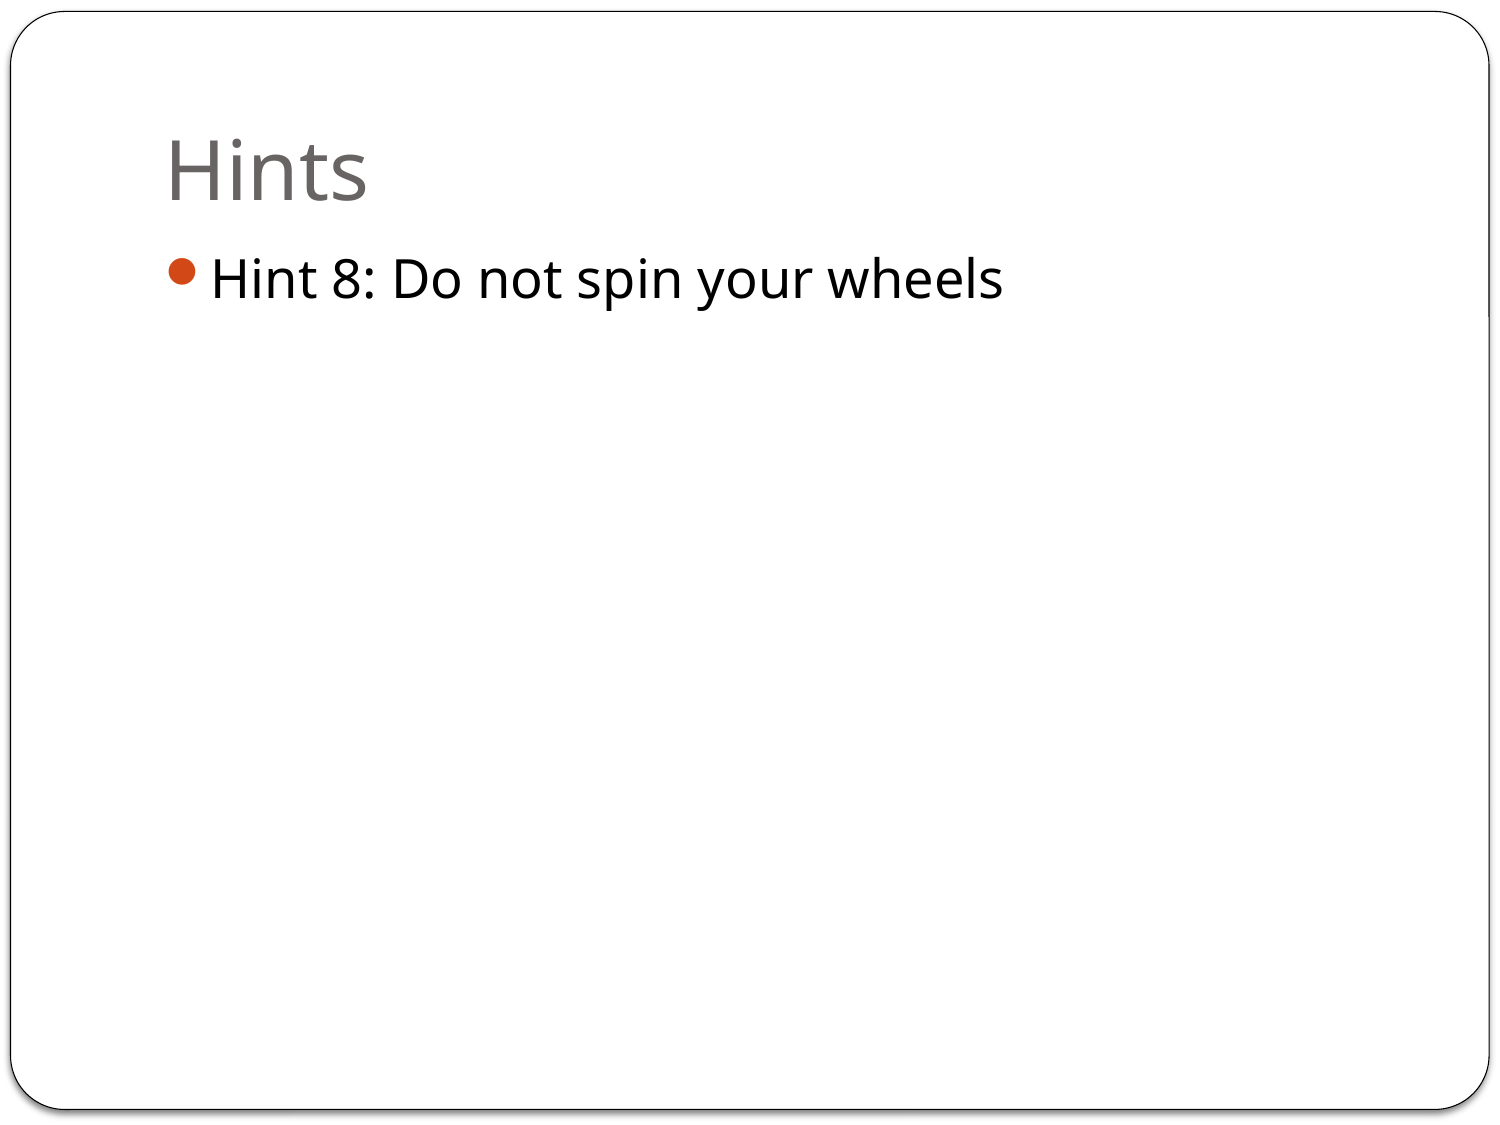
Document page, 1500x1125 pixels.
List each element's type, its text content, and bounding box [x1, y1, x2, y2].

title Hints [150, 45, 1425, 233]
list Hint 8: Do not spin your wheels [150, 237, 1425, 988]
